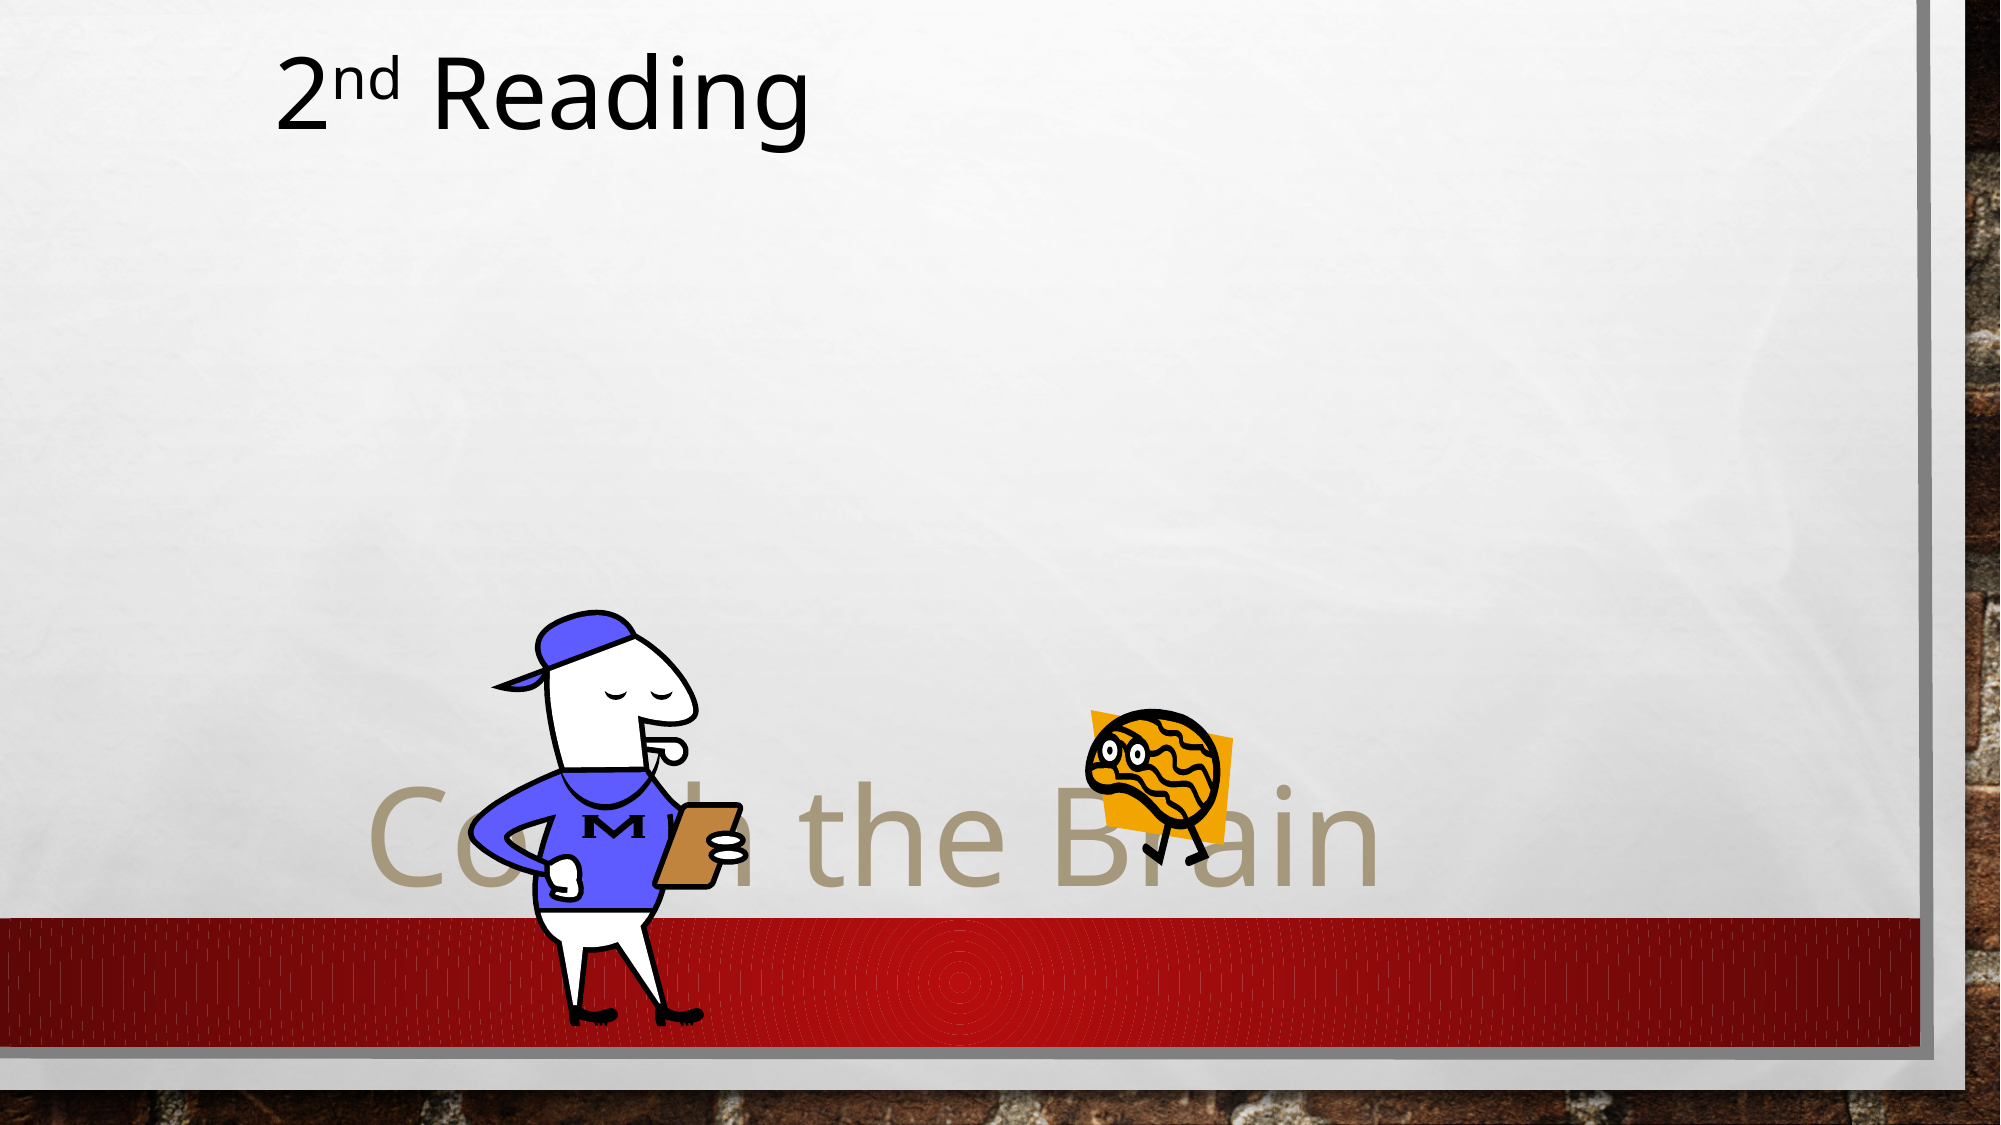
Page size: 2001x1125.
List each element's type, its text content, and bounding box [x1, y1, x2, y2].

text_box 2nd Reading Coach the Brain [259, 22, 1491, 922]
picture [1083, 691, 1234, 867]
picture [0, 0, 2000, 1125]
picture [466, 607, 749, 1027]
